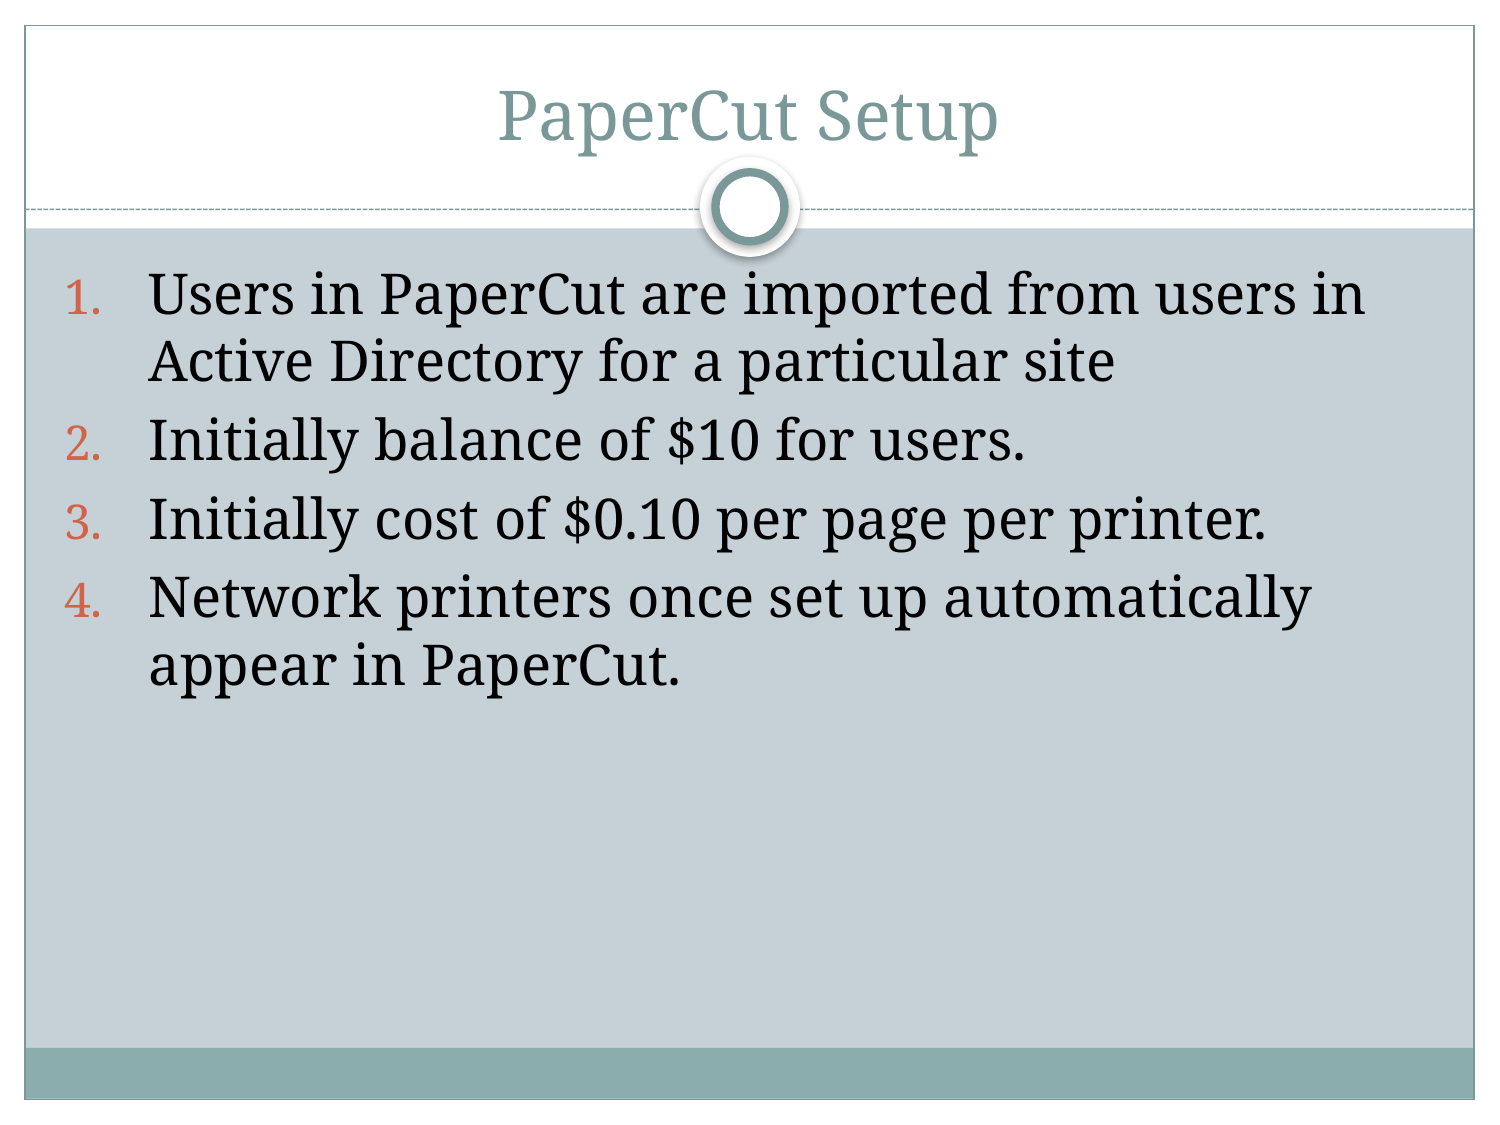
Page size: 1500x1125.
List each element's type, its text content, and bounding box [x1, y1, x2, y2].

list Users in PaperCut are imported from users in Active Directory for a particular site Initially balance of $10 for users. Initially cost of $0.10 per page per printer. Network printers once set up automatically appear in PaperCut. [49, 250, 1445, 1001]
title PaperCut Setup [49, 37, 1450, 162]
